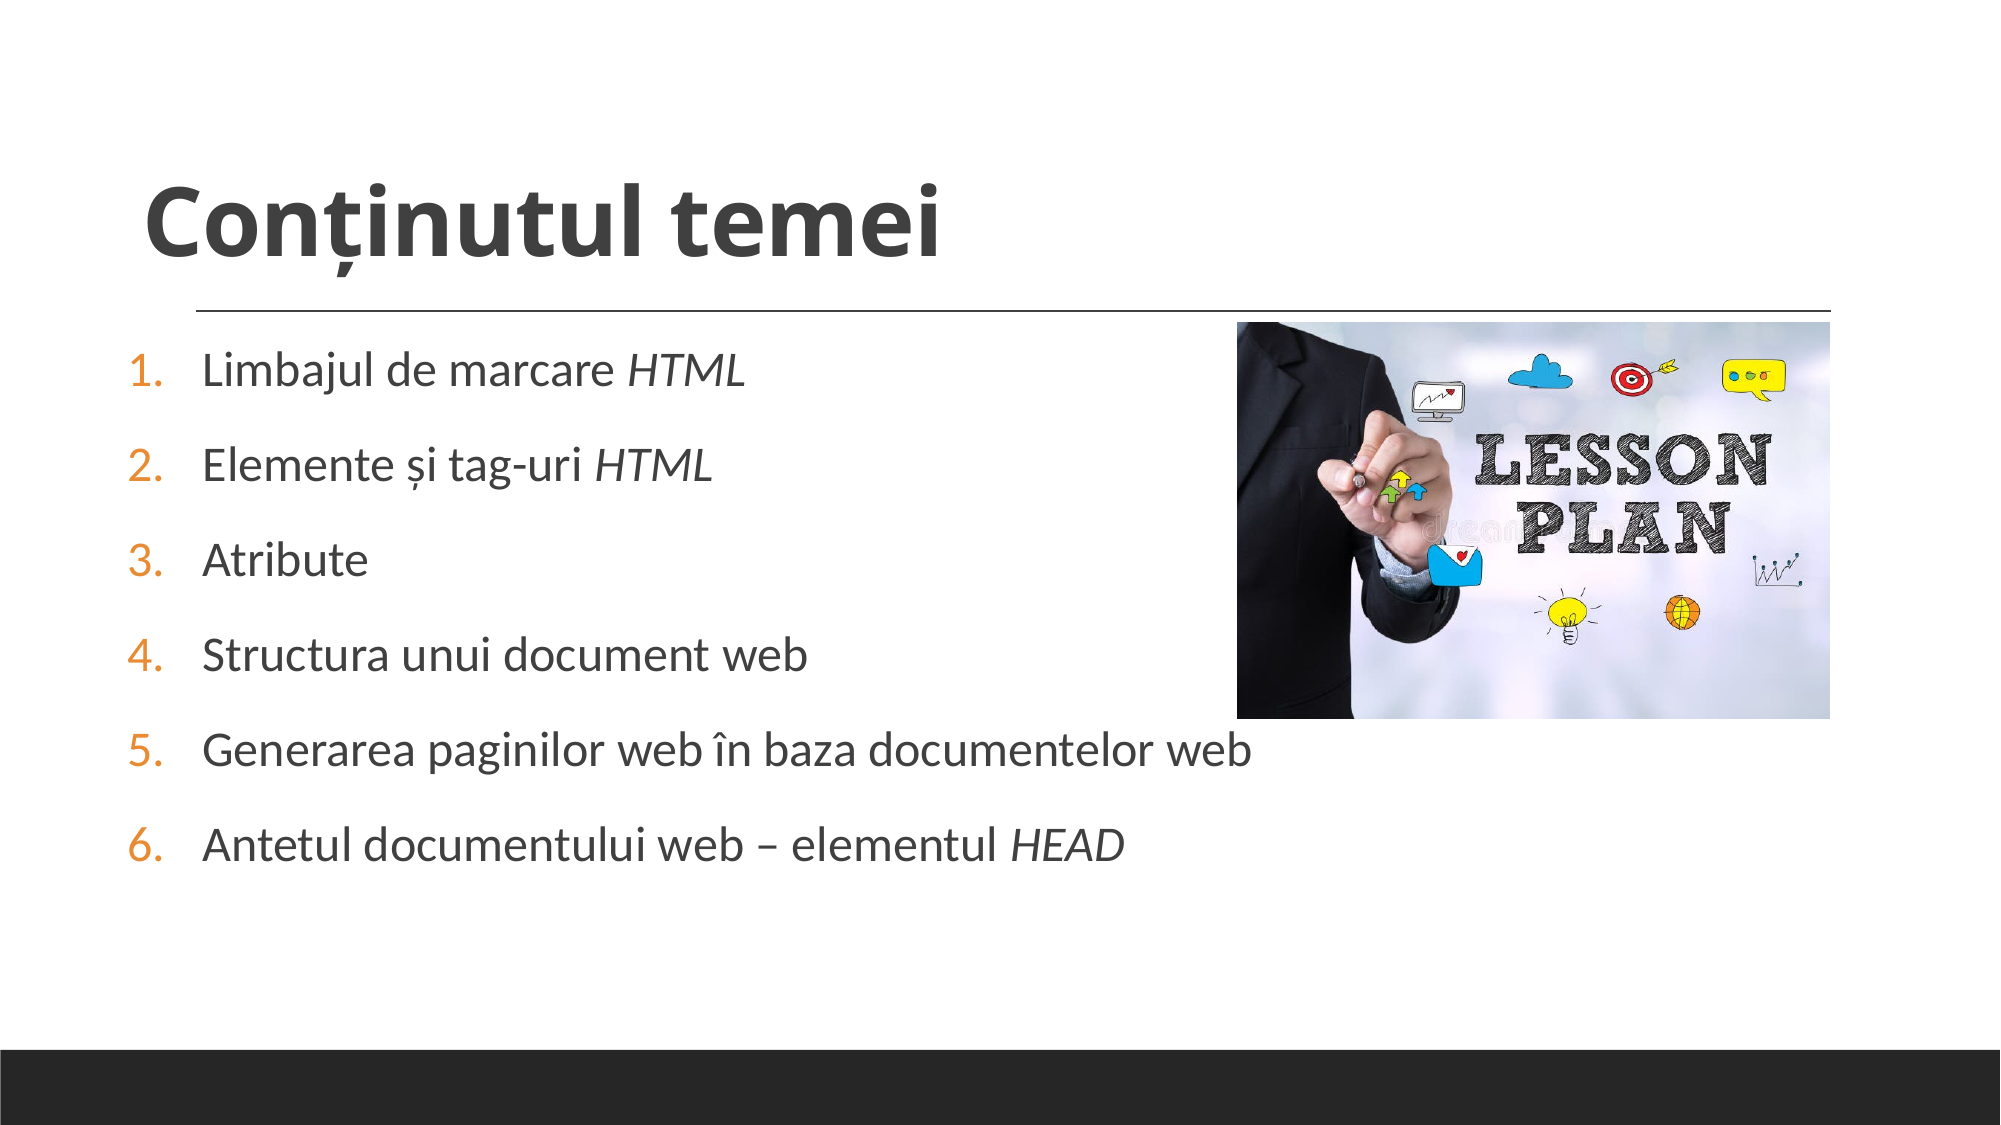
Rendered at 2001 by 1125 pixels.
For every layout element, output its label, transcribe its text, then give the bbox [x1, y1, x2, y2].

title Conținutul temei [127, 47, 1830, 285]
picture [1236, 322, 1831, 719]
list Limbajul de marcare HTML Elemente și tag-uri HTML Atribute Structura unui document web Generarea paginilor web în baza documentelor web Antetul documentului web – elementul HEAD [127, 322, 1862, 963]
